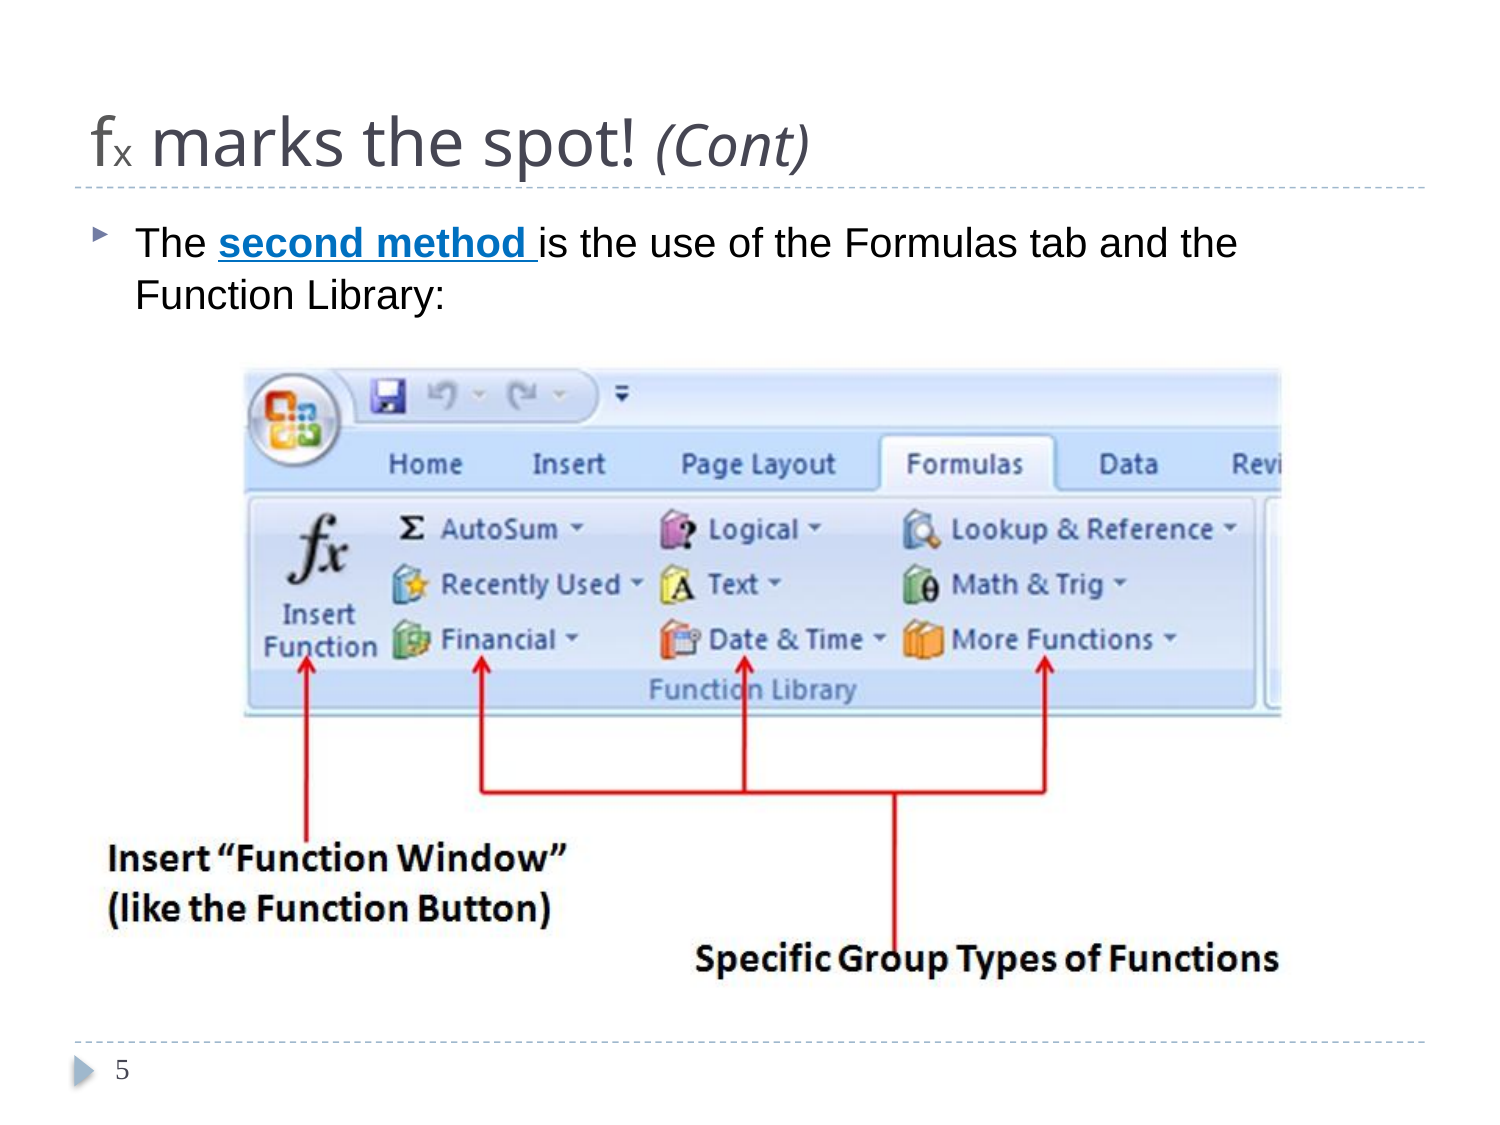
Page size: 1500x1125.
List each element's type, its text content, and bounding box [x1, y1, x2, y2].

picture [65, 336, 1435, 1000]
list The second method is the use of the Formulas tab and the Function Library: [74, 199, 1426, 336]
slide_number 5 [100, 1042, 426, 1103]
title fx marks the spot! (Cont) [74, 24, 1426, 188]
